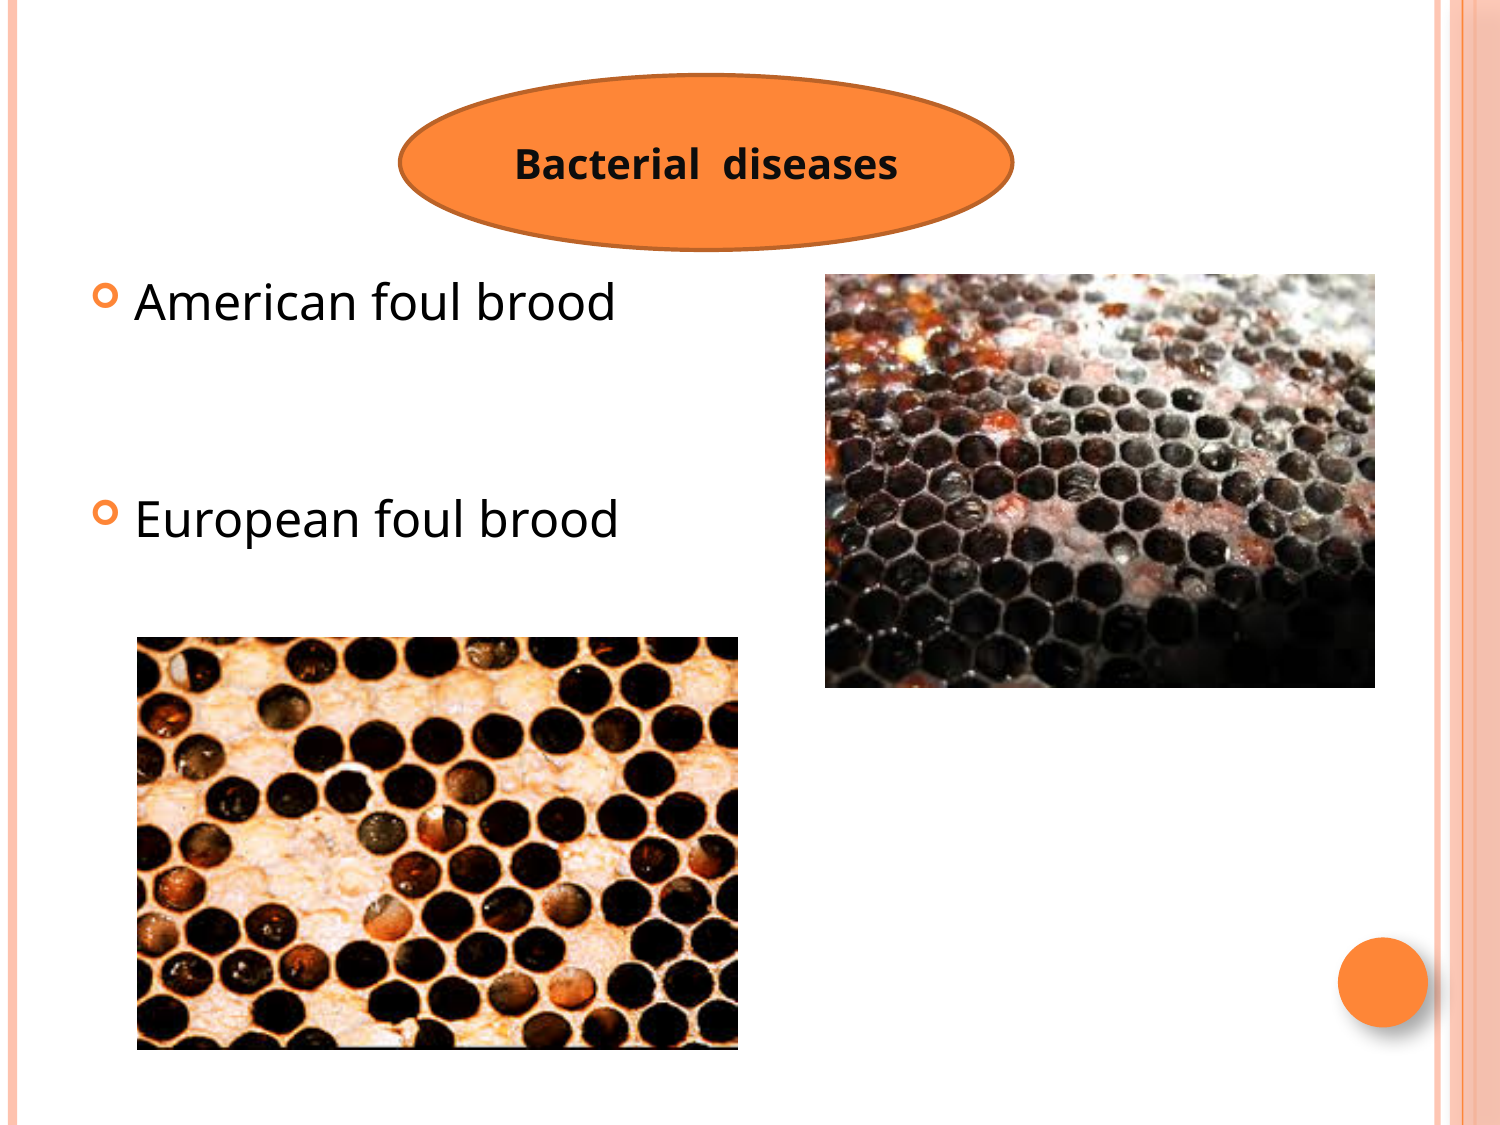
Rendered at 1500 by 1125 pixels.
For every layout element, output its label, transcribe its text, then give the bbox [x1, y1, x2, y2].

picture [824, 274, 1376, 688]
text_box Bacterial diseases [397, 72, 1015, 253]
picture [137, 637, 738, 1051]
list American foul brood European foul brood [75, 262, 1300, 1062]
